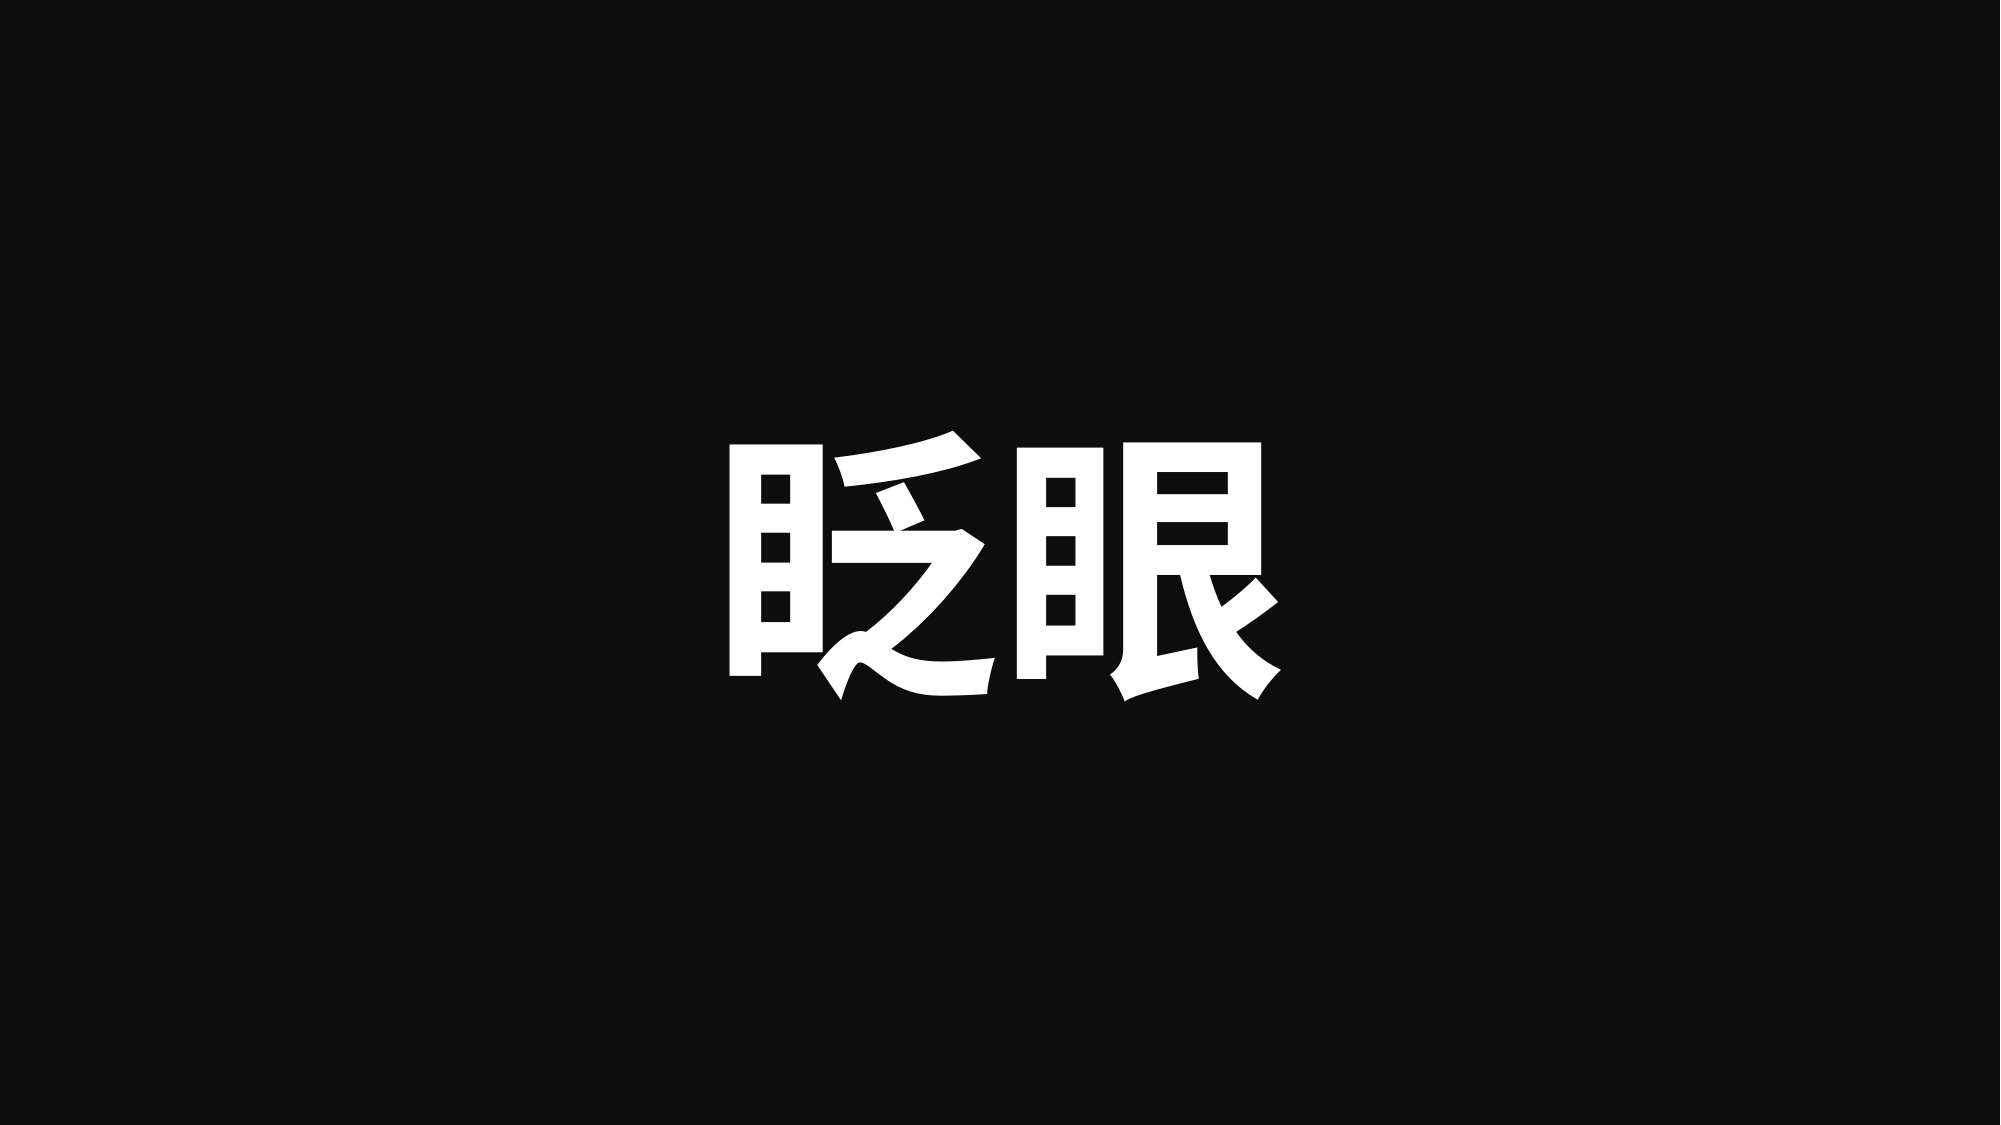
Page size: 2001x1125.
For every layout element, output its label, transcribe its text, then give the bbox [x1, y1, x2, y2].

text_box 眨眼 [697, 380, 1303, 741]
text_box [0, 0, 2000, 1125]
